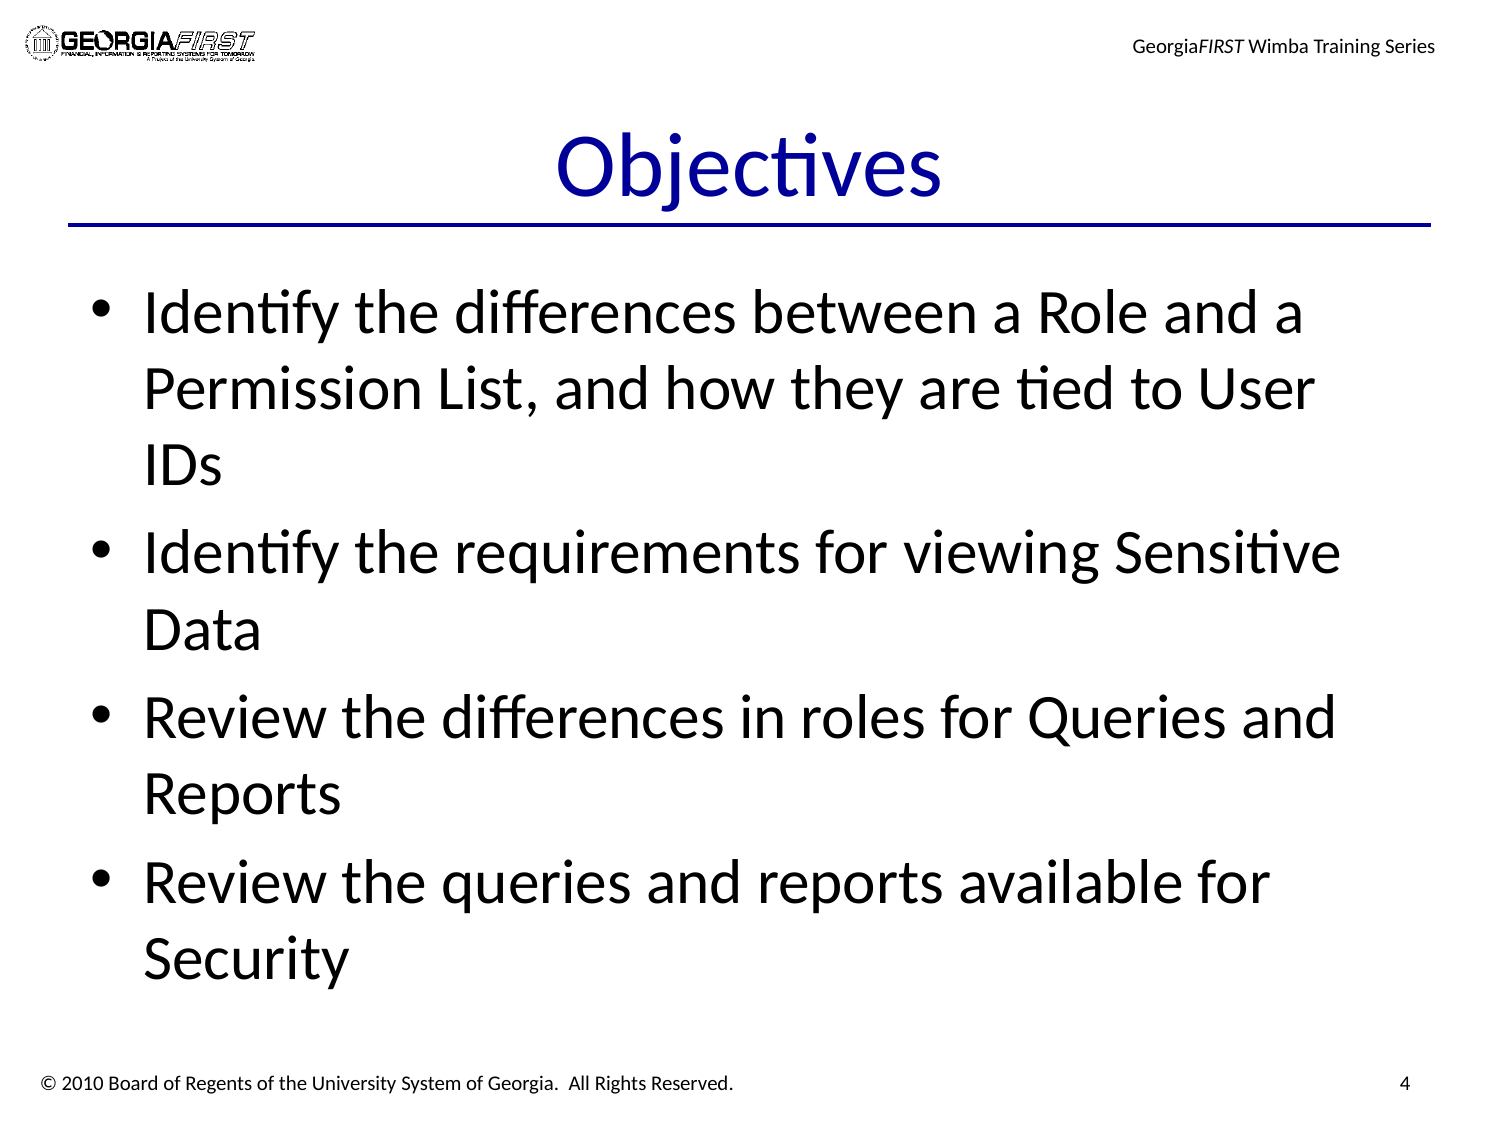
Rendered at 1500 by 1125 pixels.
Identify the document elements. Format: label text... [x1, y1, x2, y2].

picture [24, 24, 255, 63]
title Objectives [75, 87, 1425, 233]
list Identify the differences between a Role and a Permission List, and how they are tied to User IDs Identify the requirements for viewing Sensitive Data Review the differences in roles for Queries and Reports Review the queries and reports available for Security [75, 262, 1425, 1005]
